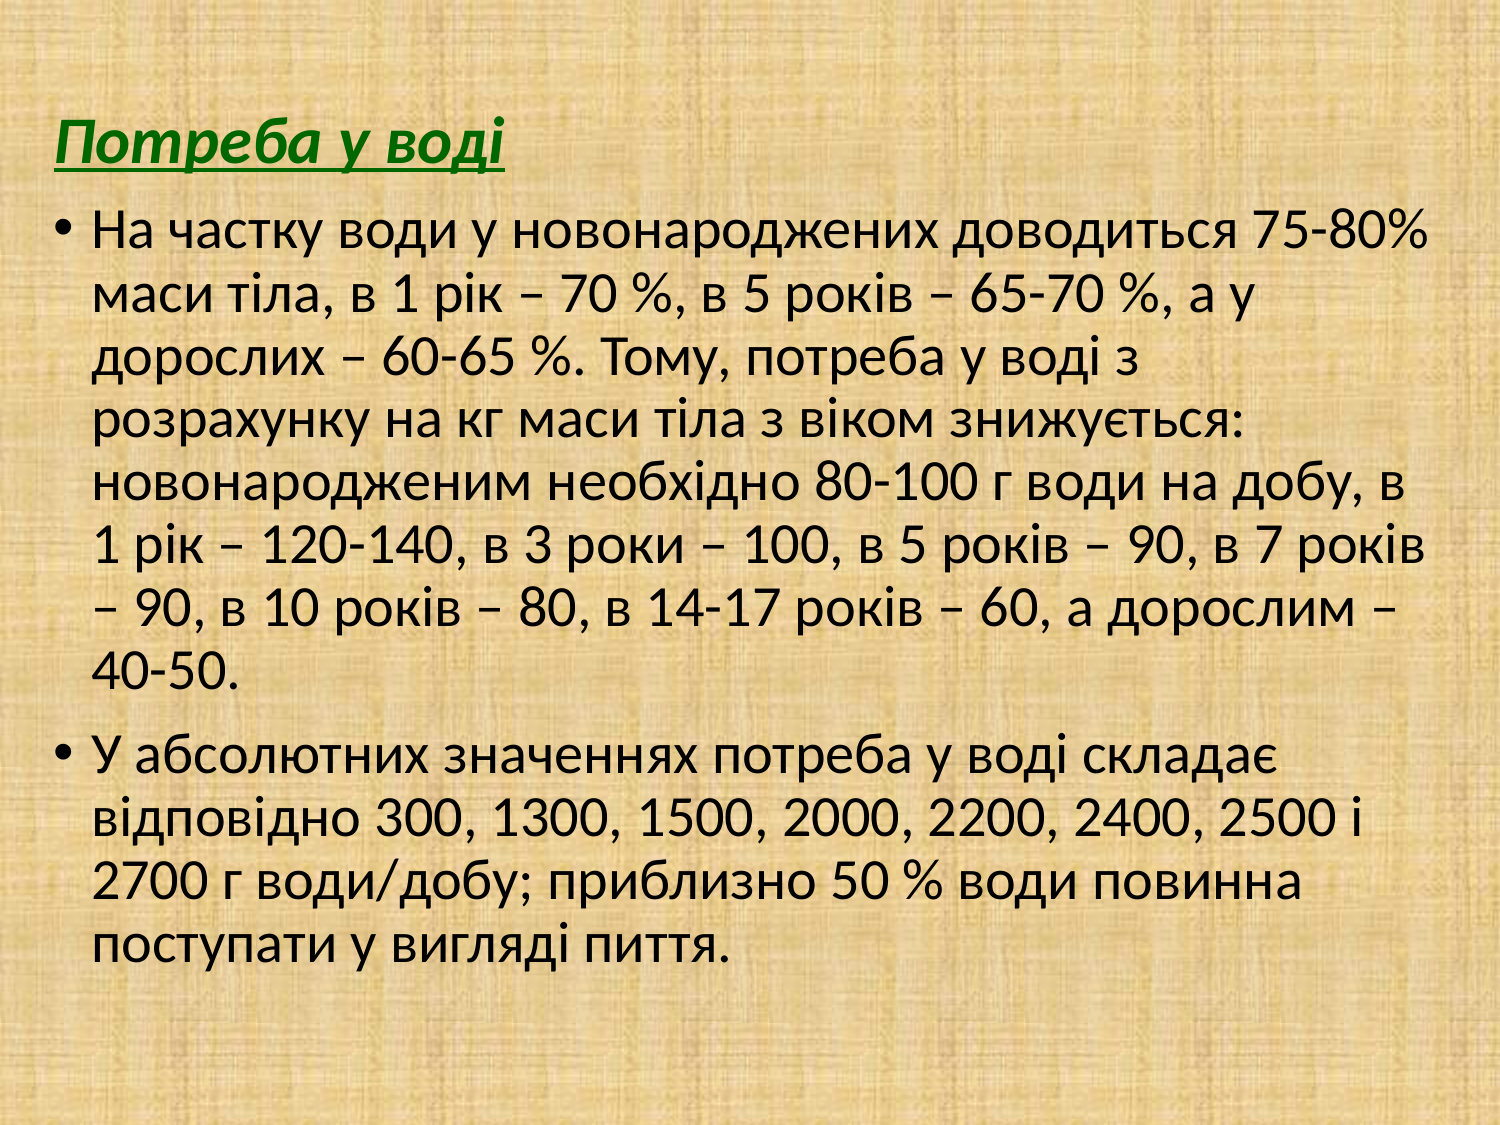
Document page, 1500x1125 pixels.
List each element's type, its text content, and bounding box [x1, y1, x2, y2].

list Потреба у воді На частку води у новонароджених доводиться 75-80% маси тіла, в 1 рік – 70 %, в 5 років – 65-70 %, а у дорослих – 60-65 %. Тому, потреба у воді з розрахунку на кг маси тіла з віком знижується: новонародженим необхідно 80-100 г води на добу, в 1 рік – 120-140, в 3 роки – 100, в 5 років – 90, в 7 років – 90, в 10 років – 80, в 14-17 років – 60, а дорослим – 40-50. У абсолютних значеннях потреба у воді складає відповідно 300, 1300, 1500, 2000, 2200, 2400, 2500 і 2700 г води/добу; приблизно 50 % води повинна поступати у вигляді пиття. [38, 98, 1449, 1059]
picture [0, 0, 1500, 1125]
